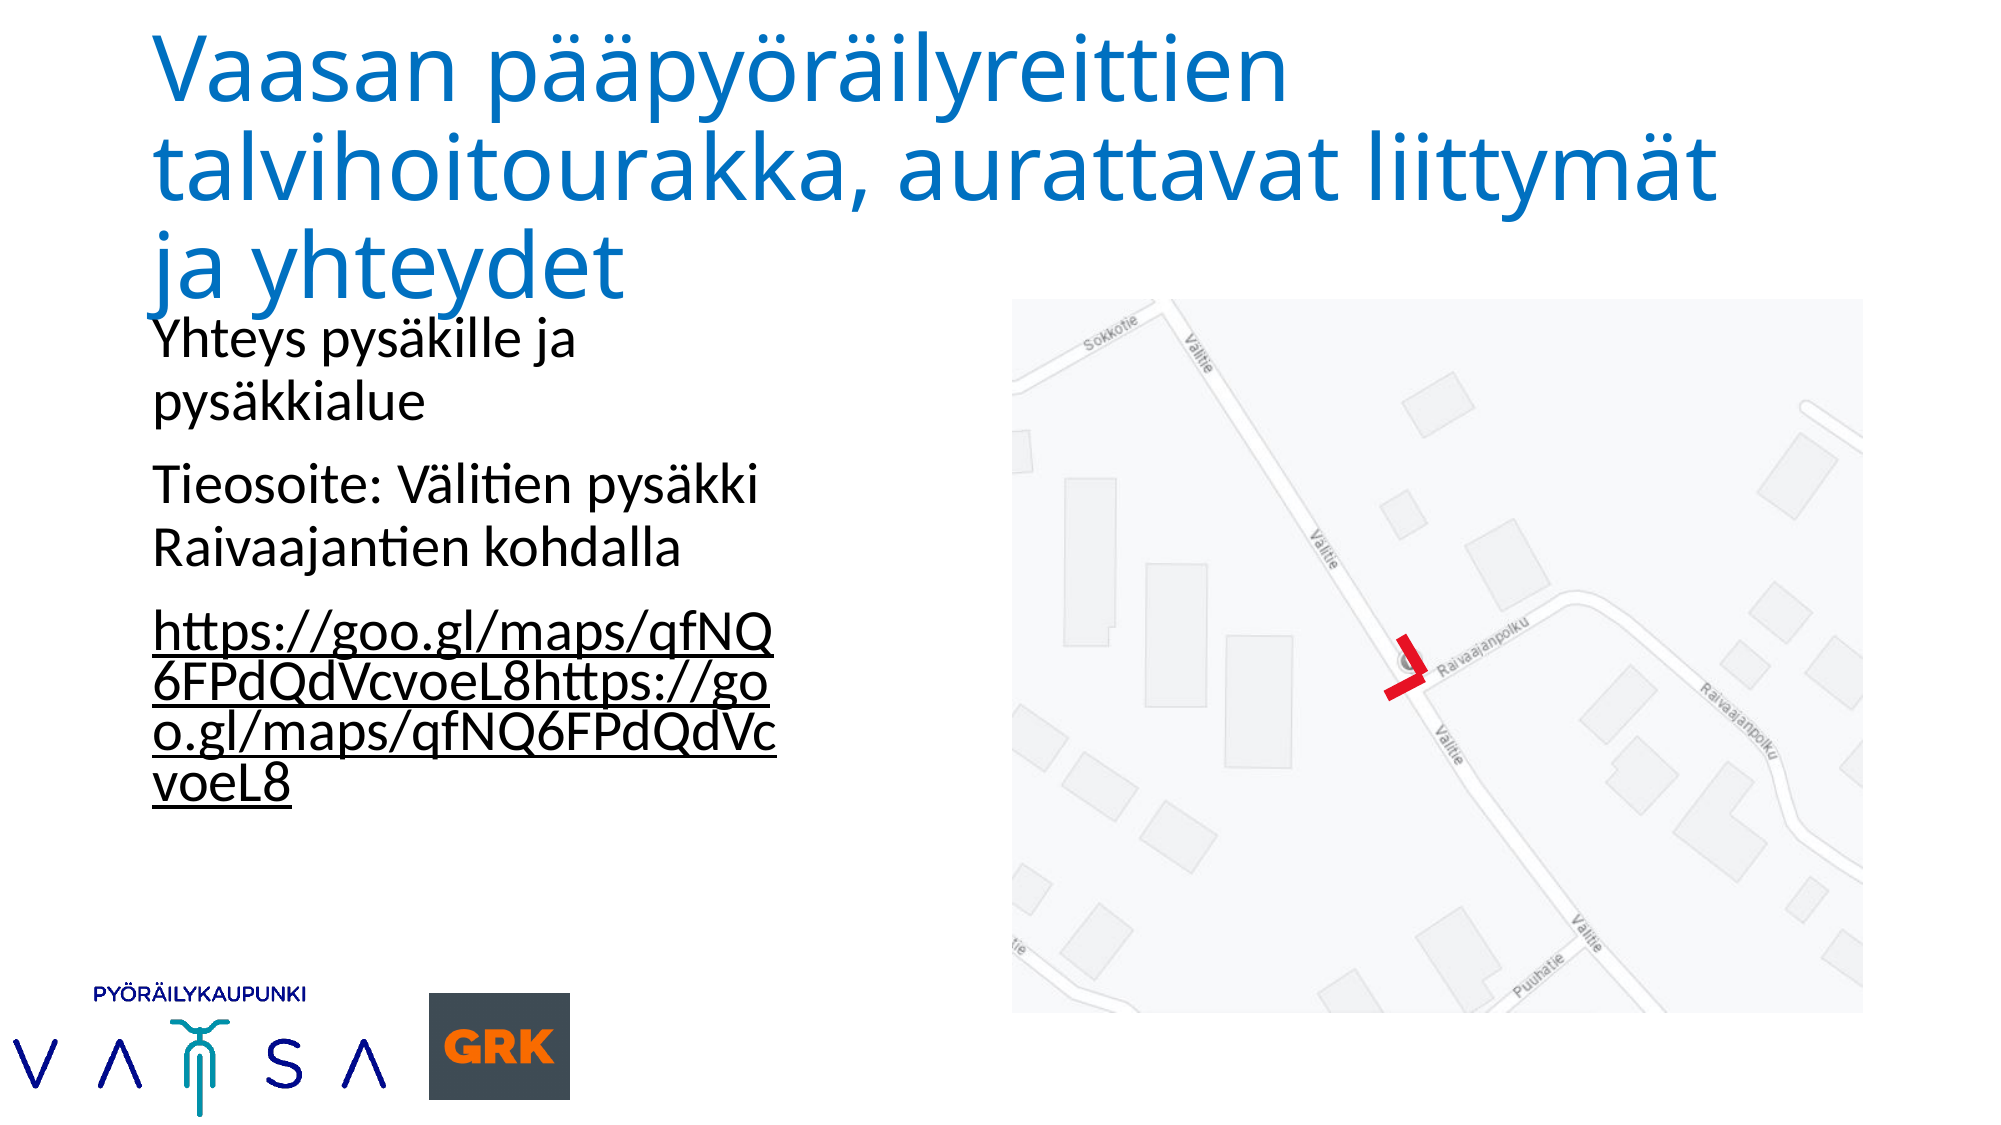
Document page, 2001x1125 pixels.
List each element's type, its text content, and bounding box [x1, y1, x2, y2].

picture [429, 993, 570, 1100]
picture [13, 982, 386, 1117]
list Yhteys pysäkille ja pysäkkialue Tieosoite: Välitien pysäkki Raivaajantien kohdalla https://goo.gl/maps/qfNQ6FPdQdVcvoeL8https://goo.gl/maps/qfNQ6FPdQdVcvoeL8 [137, 299, 800, 1014]
title Vaasan pääpyöräilyreittien talvihoitourakka, aurattavat liittymät ja yhteydet [137, 59, 1780, 281]
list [1012, 299, 1863, 1013]
